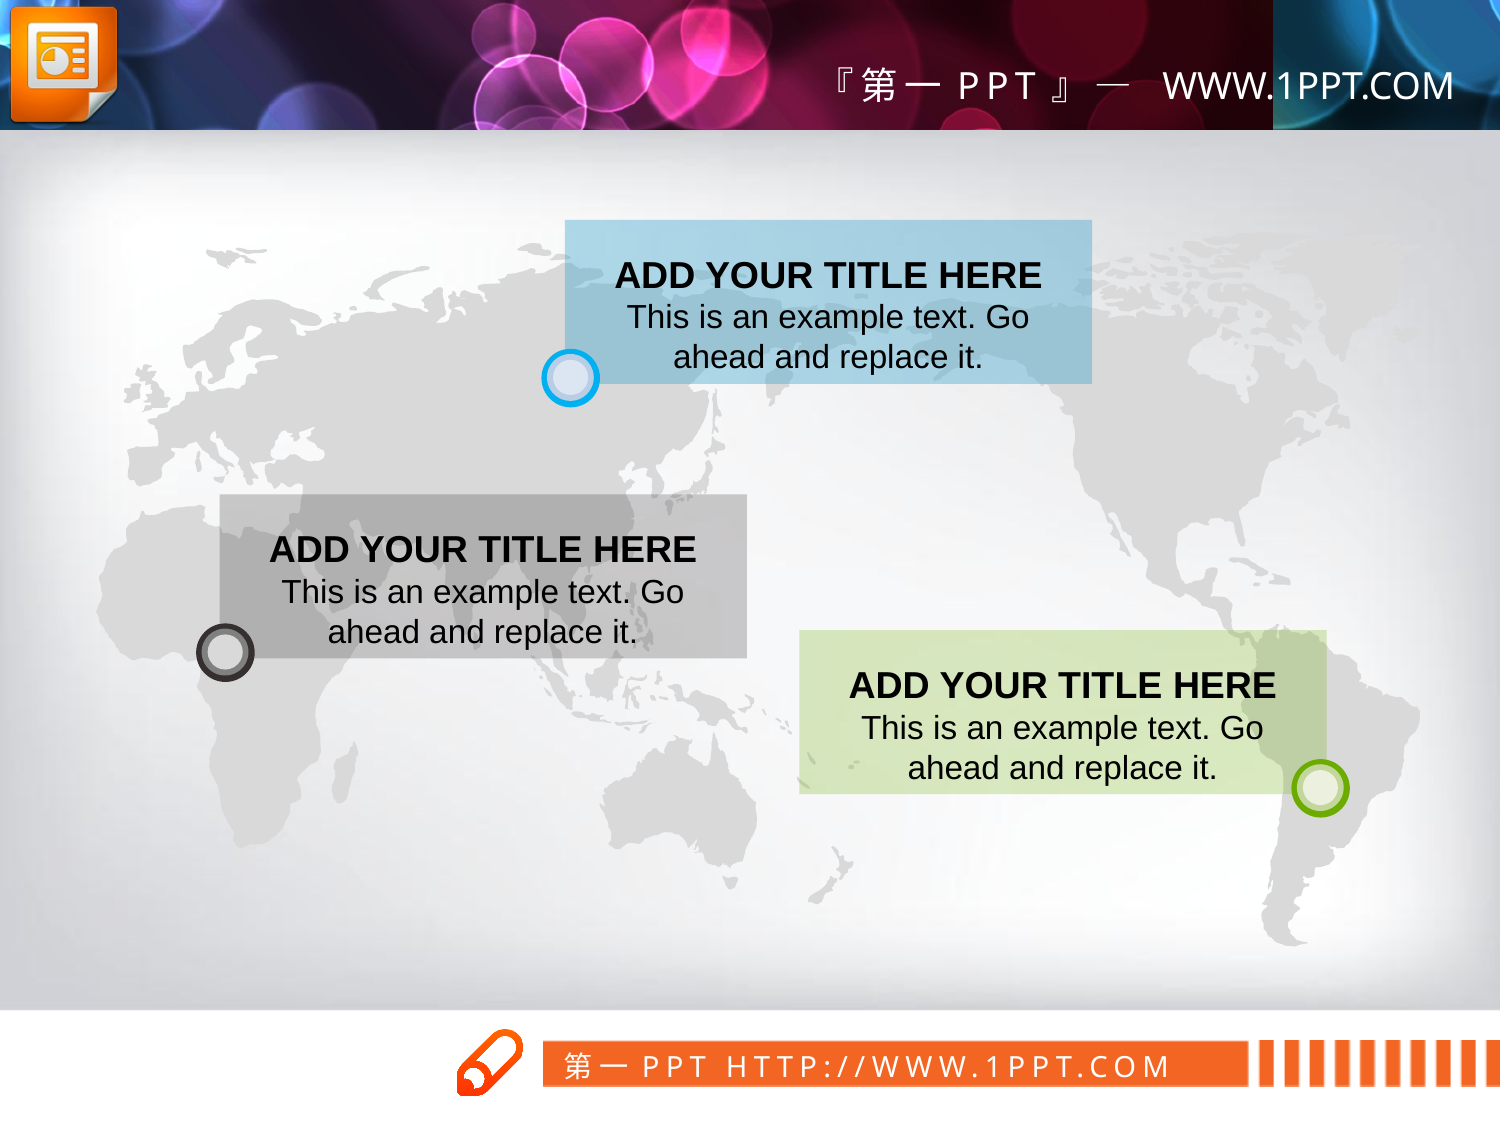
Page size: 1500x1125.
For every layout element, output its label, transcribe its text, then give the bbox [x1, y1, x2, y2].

picture [0, 0, 1500, 1012]
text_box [95, 231, 1424, 947]
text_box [541, 348, 601, 408]
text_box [195, 623, 255, 683]
text_box ADD YOUR TITLE HERE This is an example text. Go ahead and replace it. [563, 218, 1094, 230]
picture [543, 1040, 1500, 1087]
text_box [1291, 758, 1351, 818]
